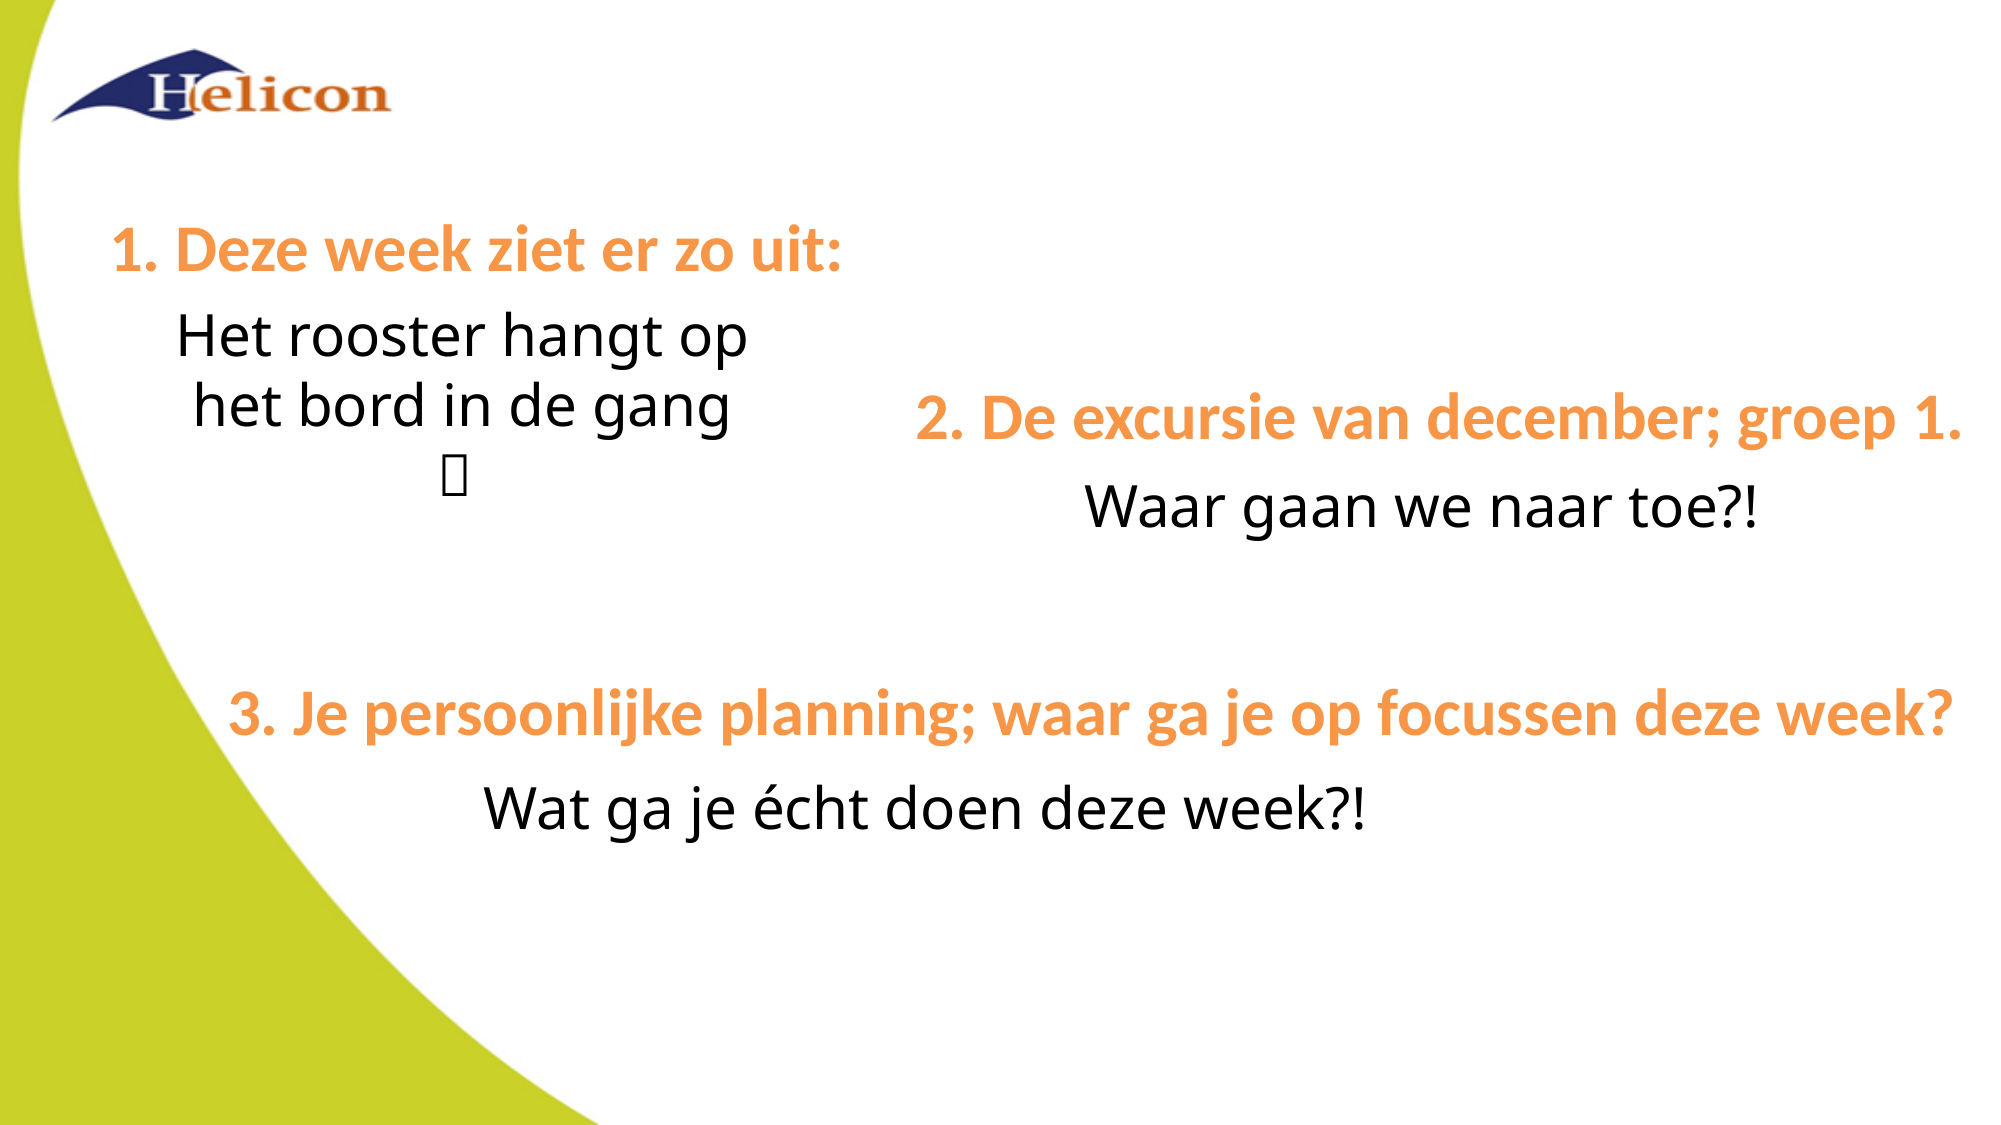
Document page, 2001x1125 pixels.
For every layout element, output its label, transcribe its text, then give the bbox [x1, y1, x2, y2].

text_box Het rooster hangt op het bord in de gang  [159, 291, 766, 516]
picture [0, 0, 2000, 1125]
text_box 3. Je persoonlijke planning; waar ga je op focussen deze week? [212, 661, 1980, 757]
text_box Waar gaan we naar toe?! [925, 461, 1933, 547]
text_box 1. Deze week ziet er zo uit: [94, 197, 1350, 292]
text_box 2. De excursie van december; groep 1. [900, 365, 1995, 461]
text_box Wat ga je écht doen deze week?! [308, 763, 1558, 849]
